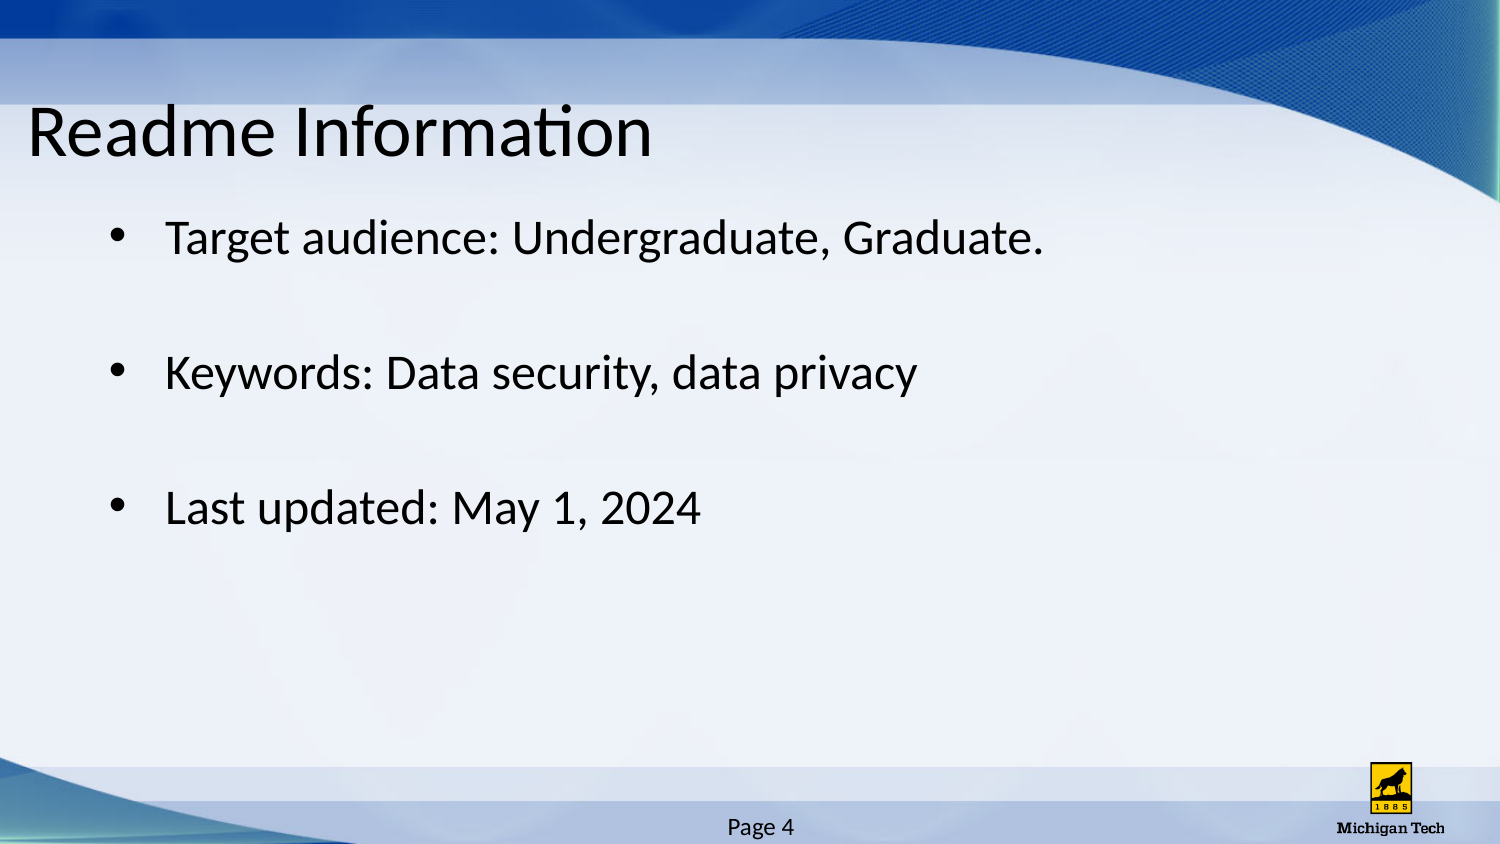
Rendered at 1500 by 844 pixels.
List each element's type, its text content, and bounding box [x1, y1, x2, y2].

list Target audience: Undergraduate, Graduate. Keywords: Data security, data privacy Last updated: May 1, 2024 [75, 196, 1425, 797]
title Readme Information [12, 56, 1263, 197]
picture [0, 0, 1500, 844]
